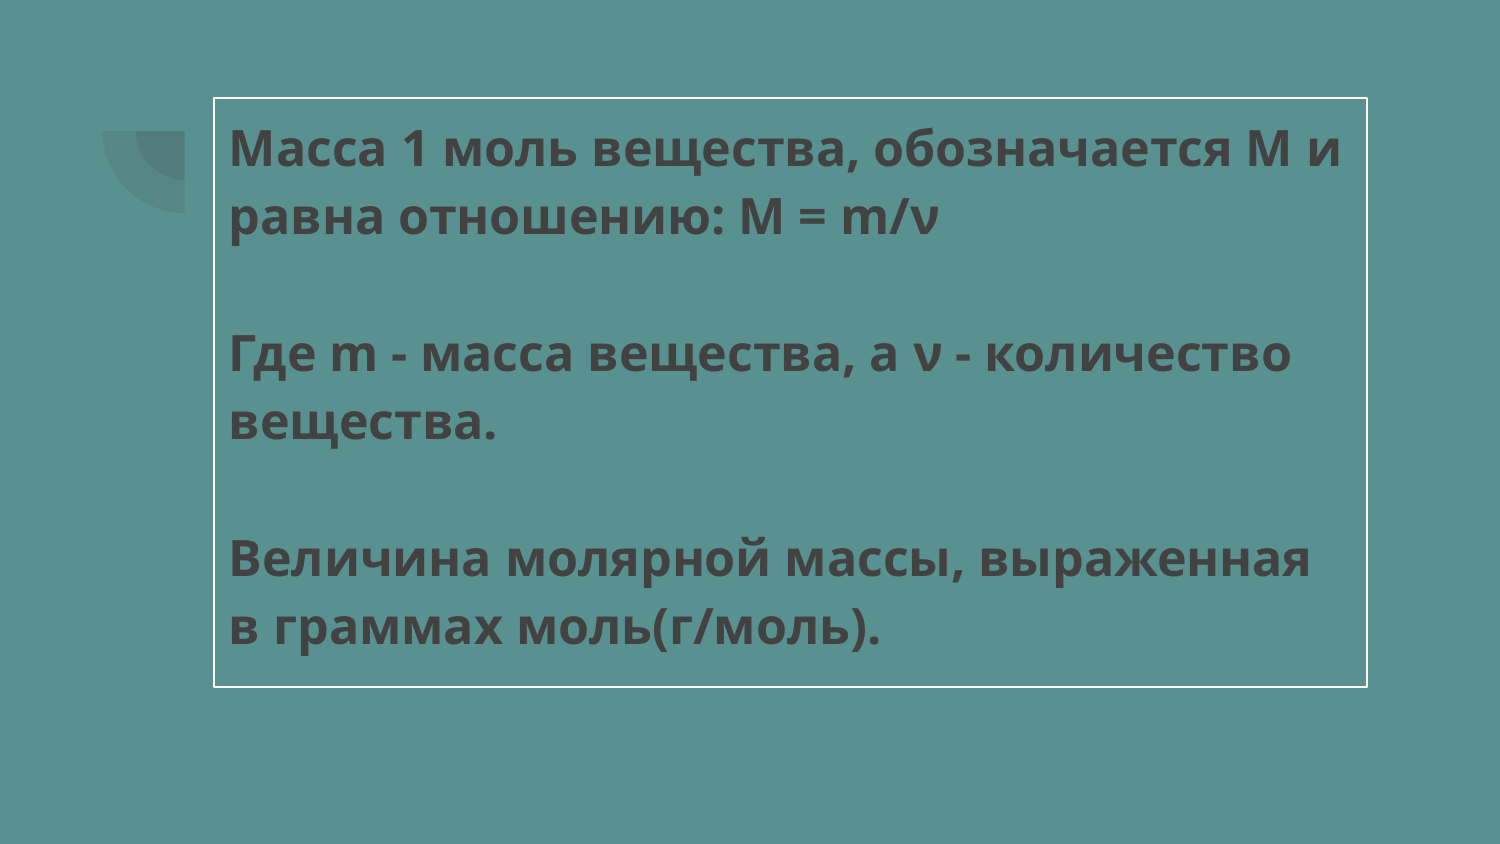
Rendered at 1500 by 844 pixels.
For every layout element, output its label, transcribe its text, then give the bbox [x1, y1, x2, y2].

title Масса 1 моль вещества, обозначается M и равна отношению: M = m/ν Где m - масса вещества, а ν - количество вещества. Величина молярной массы, выраженная в граммах моль(г/моль). [213, 98, 1368, 687]
